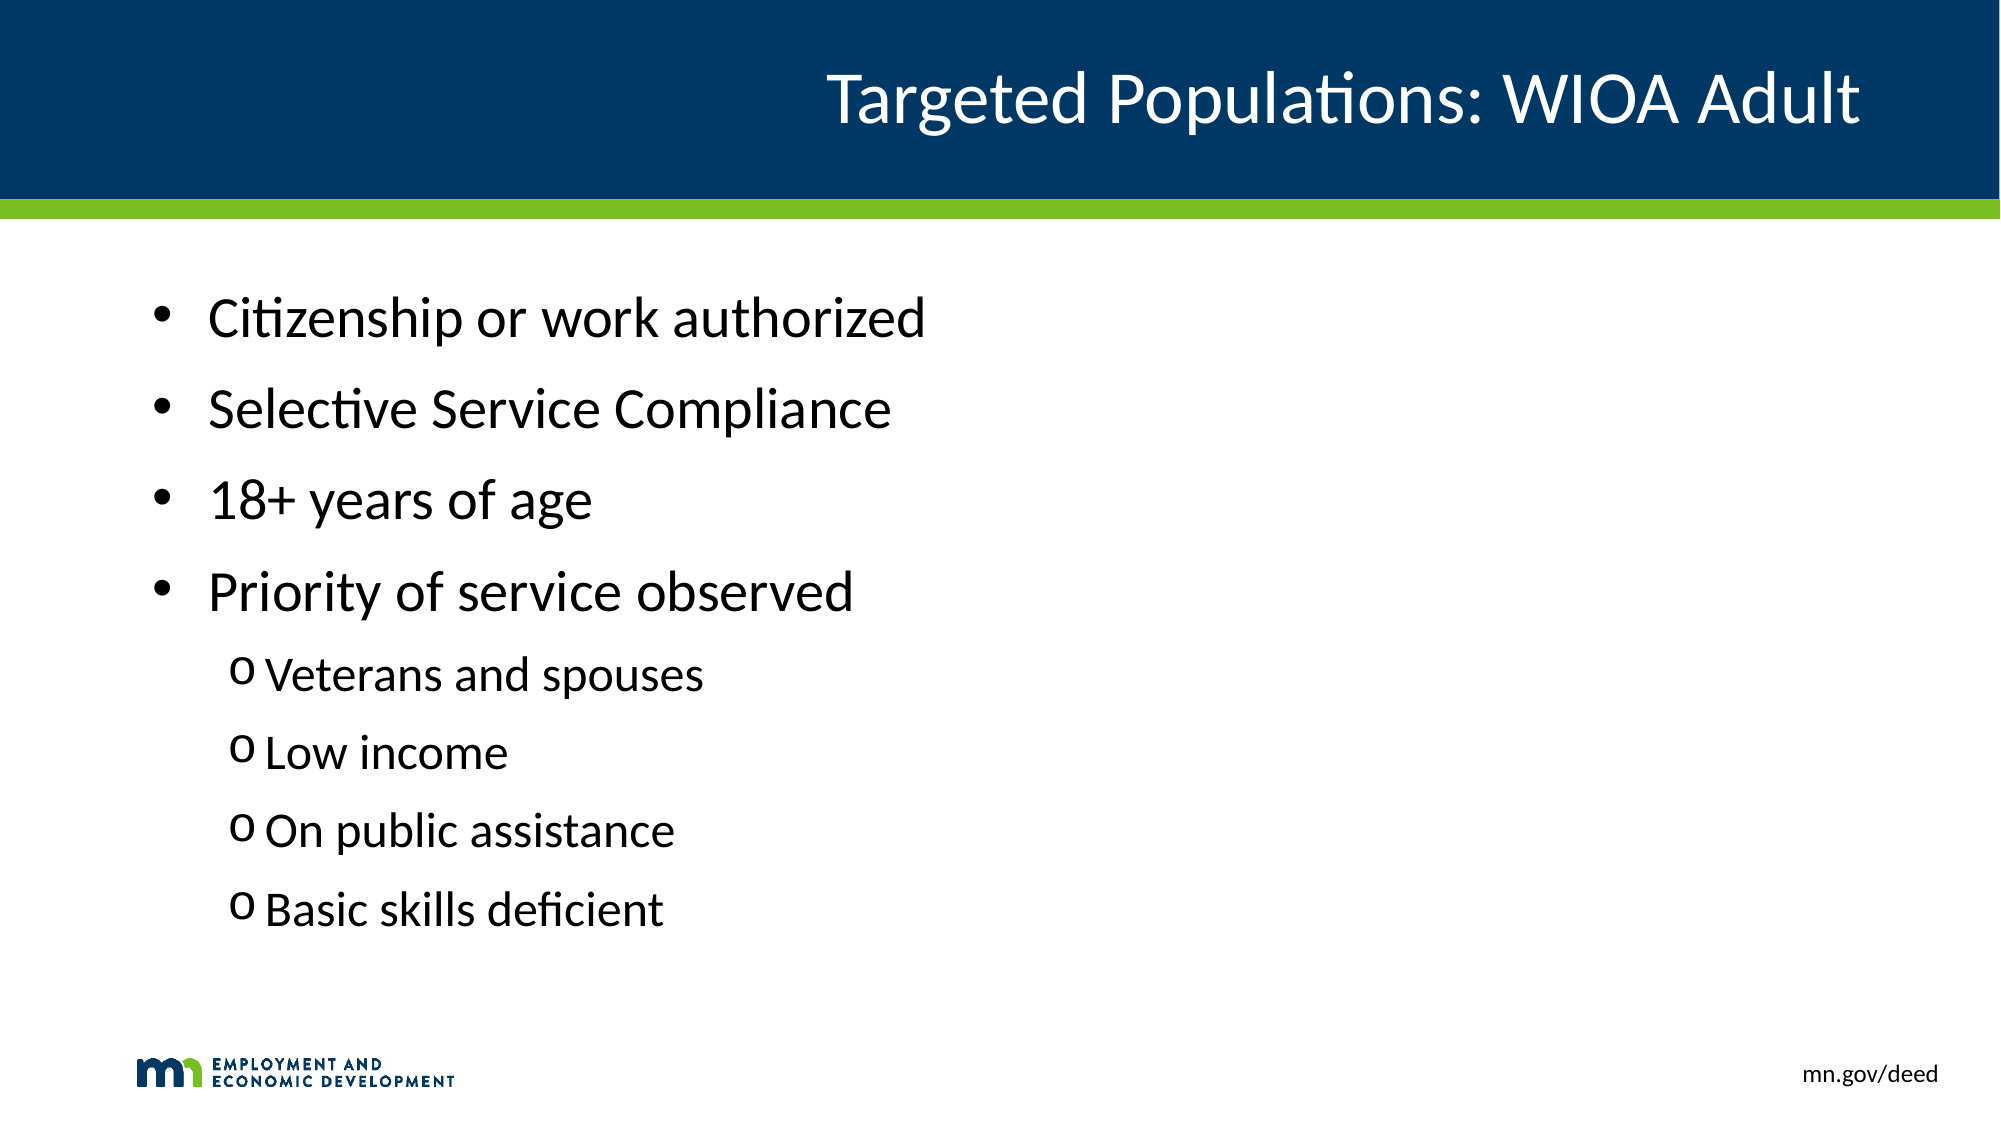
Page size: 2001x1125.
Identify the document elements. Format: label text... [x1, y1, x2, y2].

list Citizenship or work authorized Selective Service Compliance 18+ years of age Priority of service observed Veterans and spouses Low income On public assistance Basic skills deficient [137, 261, 1863, 1014]
title Targeted Populations: WIOA Adult [137, 0, 1863, 200]
footer mn.gov/deed [1037, 1042, 1955, 1103]
picture [137, 1058, 454, 1087]
